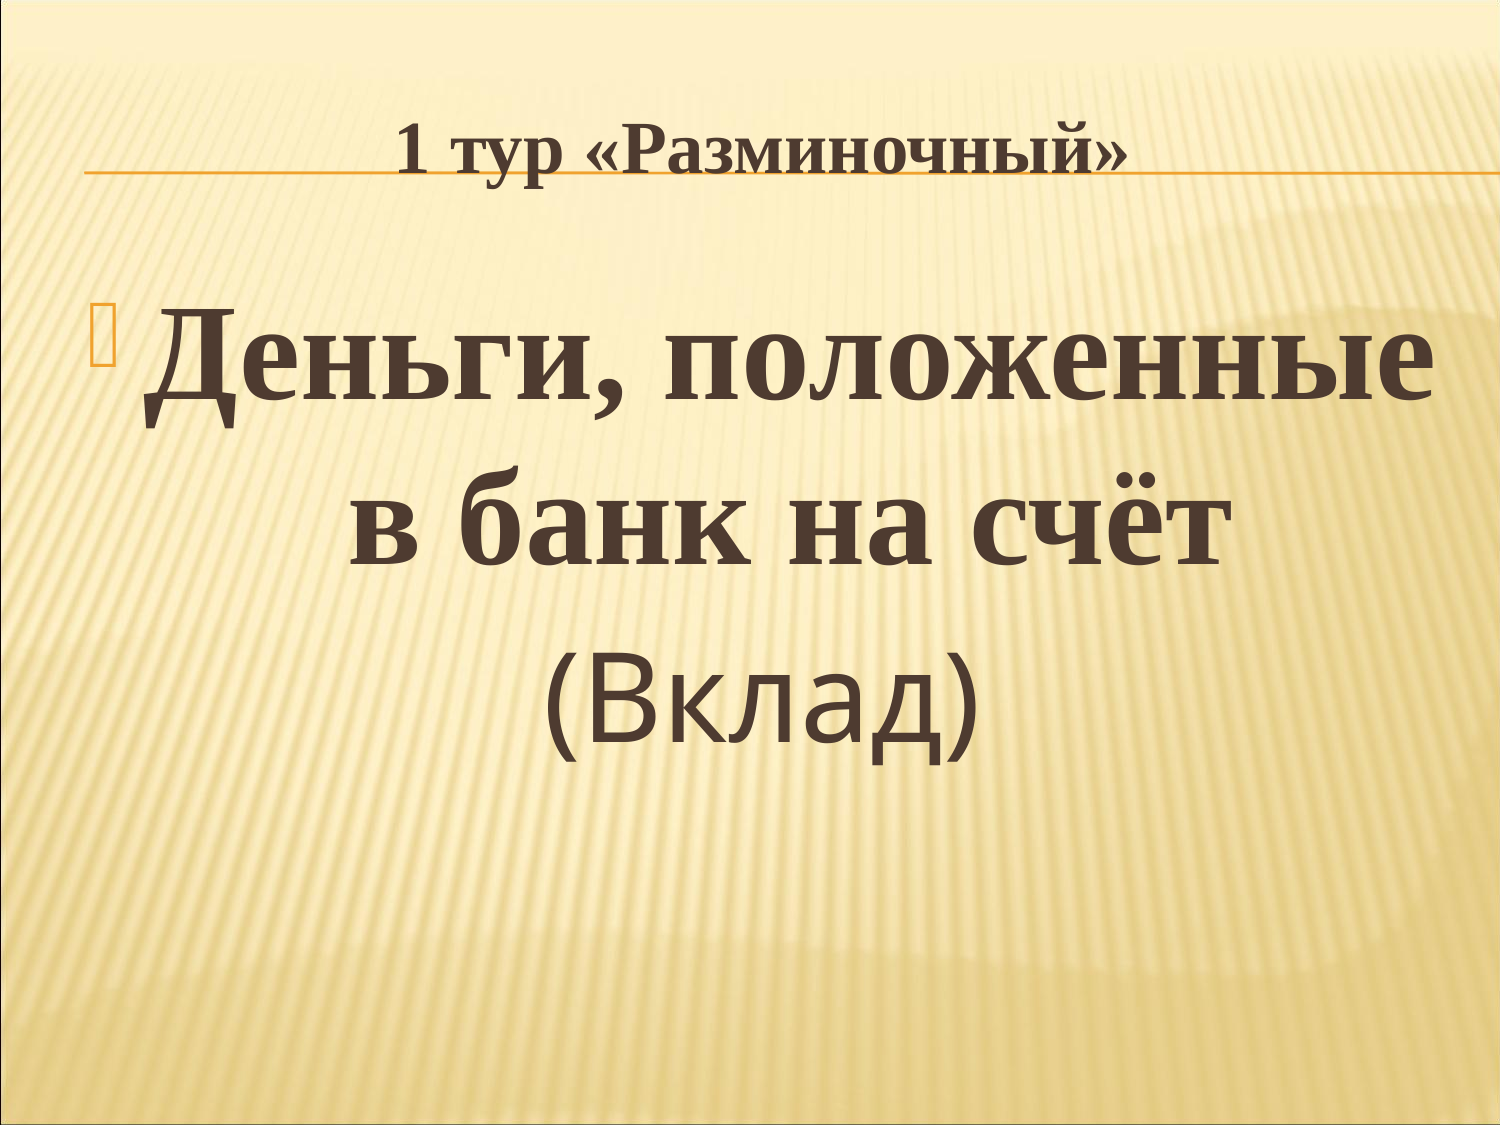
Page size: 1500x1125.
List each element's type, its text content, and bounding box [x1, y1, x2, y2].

list Деньги, положенные в банк на счёт (Вклад) [50, 254, 1475, 998]
picture [0, 0, 1500, 1125]
title 1 тур «Разминочный» [50, 75, 1475, 213]
